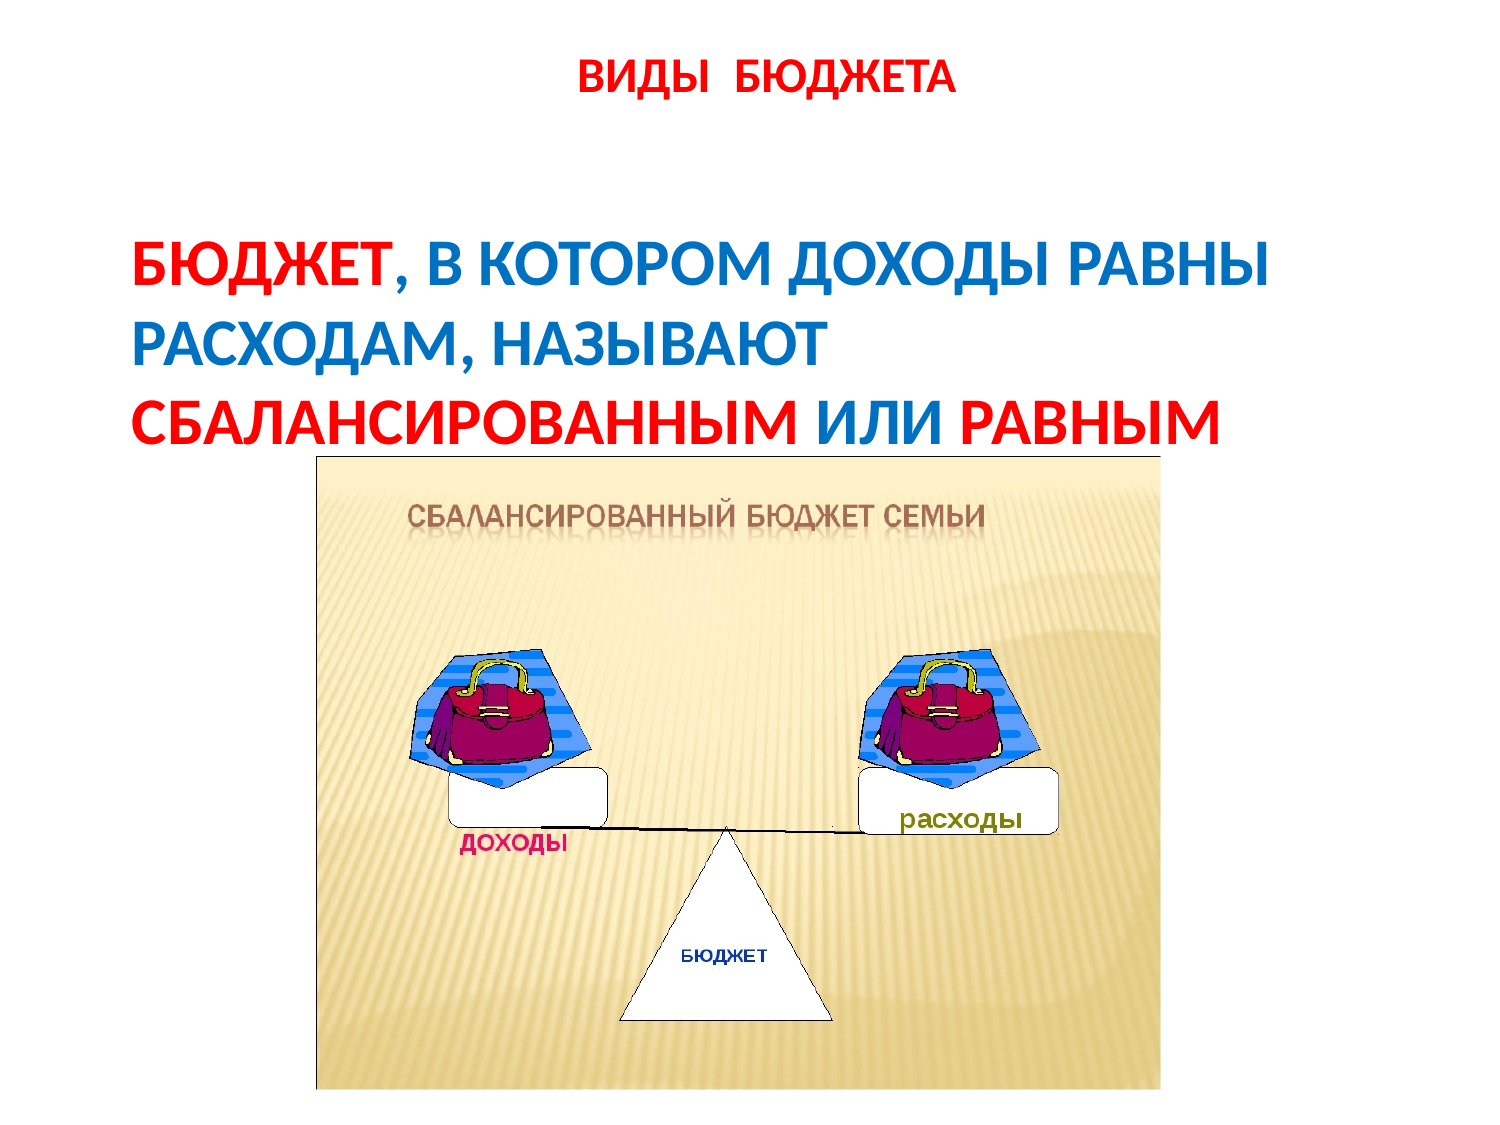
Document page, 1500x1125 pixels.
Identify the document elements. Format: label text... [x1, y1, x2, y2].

text_box БЮДЖЕТ, В КОТОРОМ ДОХОДЫ РАВНЫ РАСХОДАМ, НАЗЫВАЮТ СБАЛАНСИРОВАННЫМ ИЛИ РАВНЫМ [117, 210, 1372, 466]
text_box ВИДЫ БЮДЖЕТА [234, 35, 1301, 110]
picture [316, 456, 1161, 1091]
